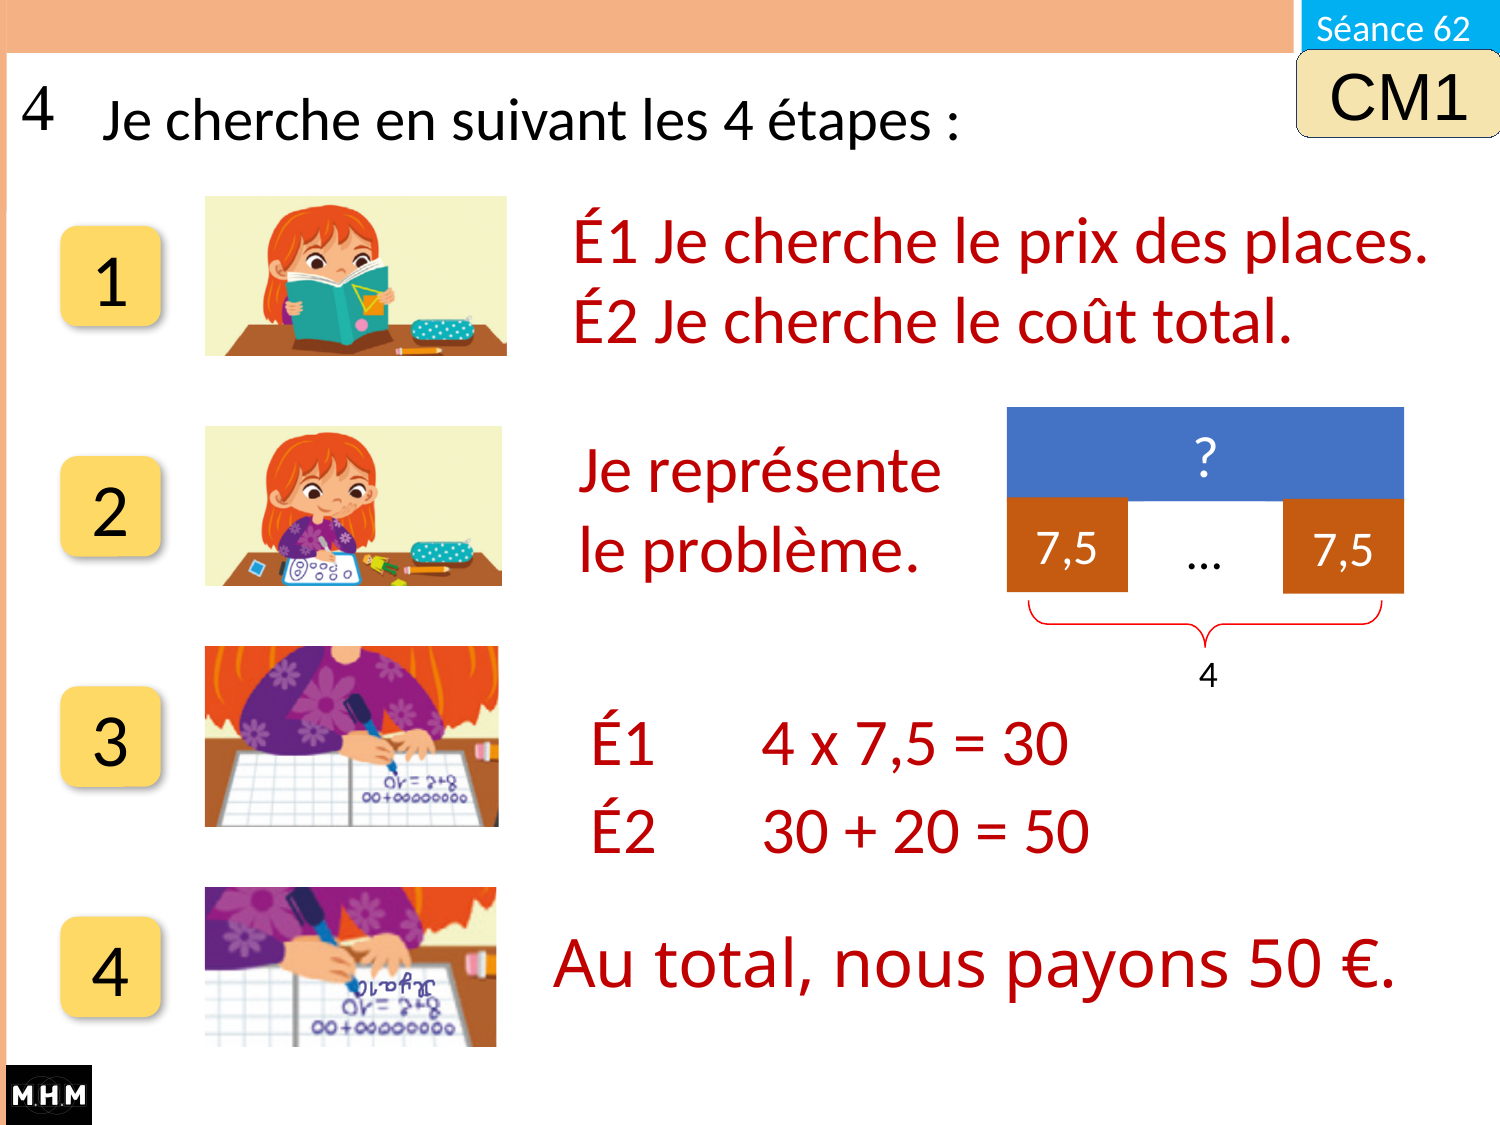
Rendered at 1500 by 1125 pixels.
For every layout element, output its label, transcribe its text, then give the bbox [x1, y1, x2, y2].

text_box 4 [1033, 641, 1383, 704]
picture [204, 645, 499, 828]
text_box Je représente le problème. [563, 418, 993, 593]
picture [6, 1065, 92, 1125]
text_box Au total, nous payons 50 €. [538, 913, 1490, 1009]
text_box É2 30 + 20 = 50 [575, 779, 1333, 875]
text_box 1 [58, 223, 163, 329]
text_box … [1142, 500, 1267, 599]
text_box [1027, 600, 1383, 641]
picture [204, 887, 497, 1047]
picture [204, 196, 515, 356]
picture [204, 426, 503, 587]
text_box É1 4 x 7,5 = 30 [575, 691, 1333, 779]
text_box 3 [58, 684, 163, 789]
text_box É1 Je cherche le prix des places. É2 Je cherche le coût total. [558, 189, 1458, 365]
text_box 2 [58, 454, 163, 559]
title Je cherche en suivant les 4 étapes : [88, 35, 1382, 160]
text_box 7,5 [1005, 495, 1130, 594]
text_box 7,5 [1281, 497, 1406, 596]
text_box CM1 [1296, 49, 1500, 138]
text_box ? [1005, 405, 1406, 503]
text_box 4 [58, 914, 163, 1020]
